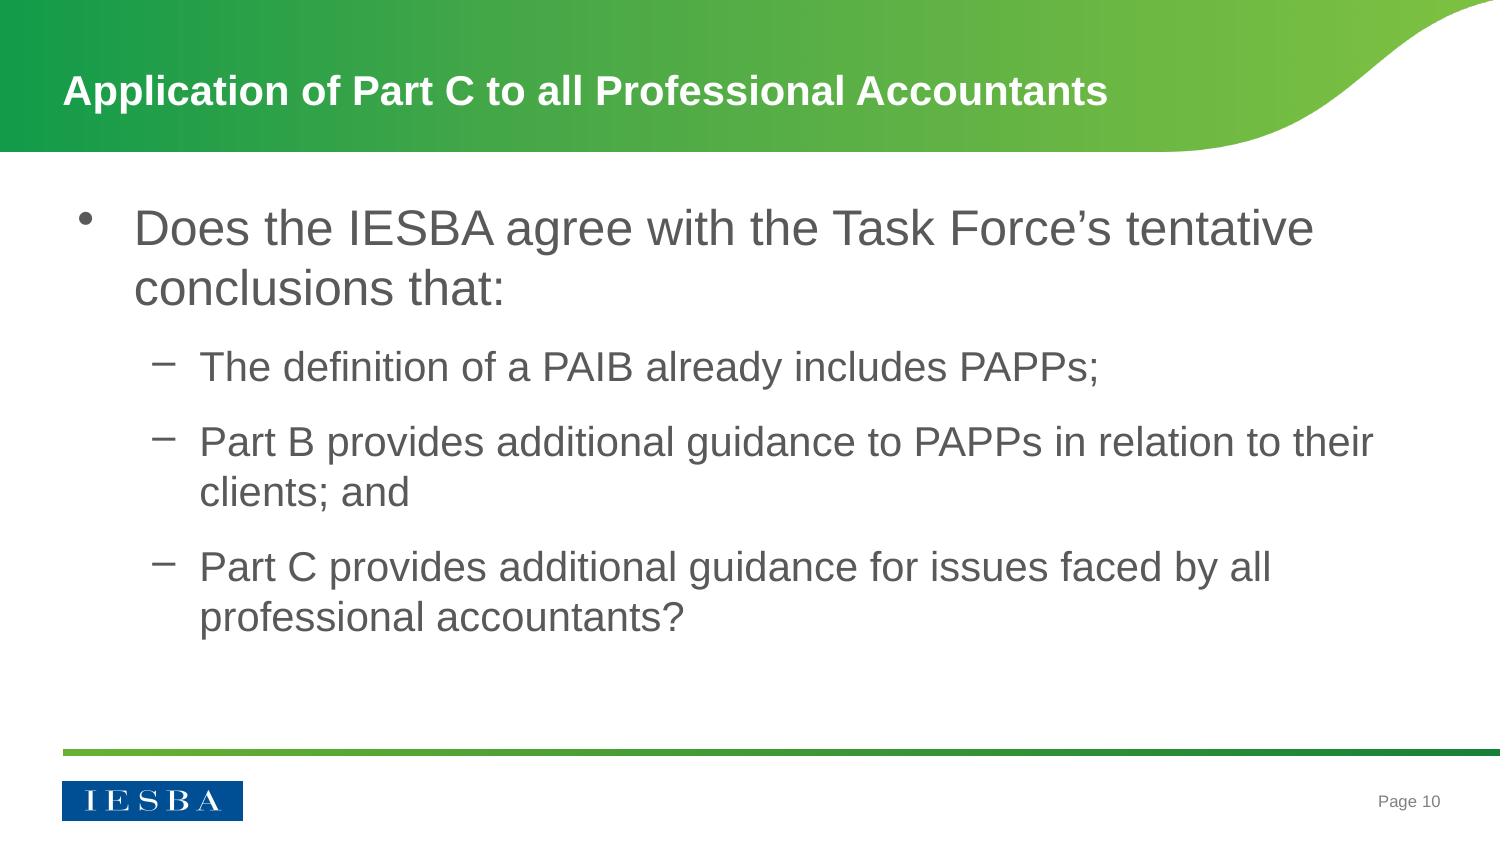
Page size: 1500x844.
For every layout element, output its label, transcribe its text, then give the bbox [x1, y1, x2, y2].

picture [62, 781, 243, 821]
title Application of Part C to all Professional Accountants [62, 56, 1300, 122]
picture [0, 0, 1497, 152]
list Does the IESBA agree with the Task Force’s tentative conclusions that: The definition of a PAIB already includes PAPPs; Part B provides additional guidance to PAPPs in relation to their clients; and Part C provides additional guidance for issues faced by all professional accountants? [62, 187, 1450, 694]
